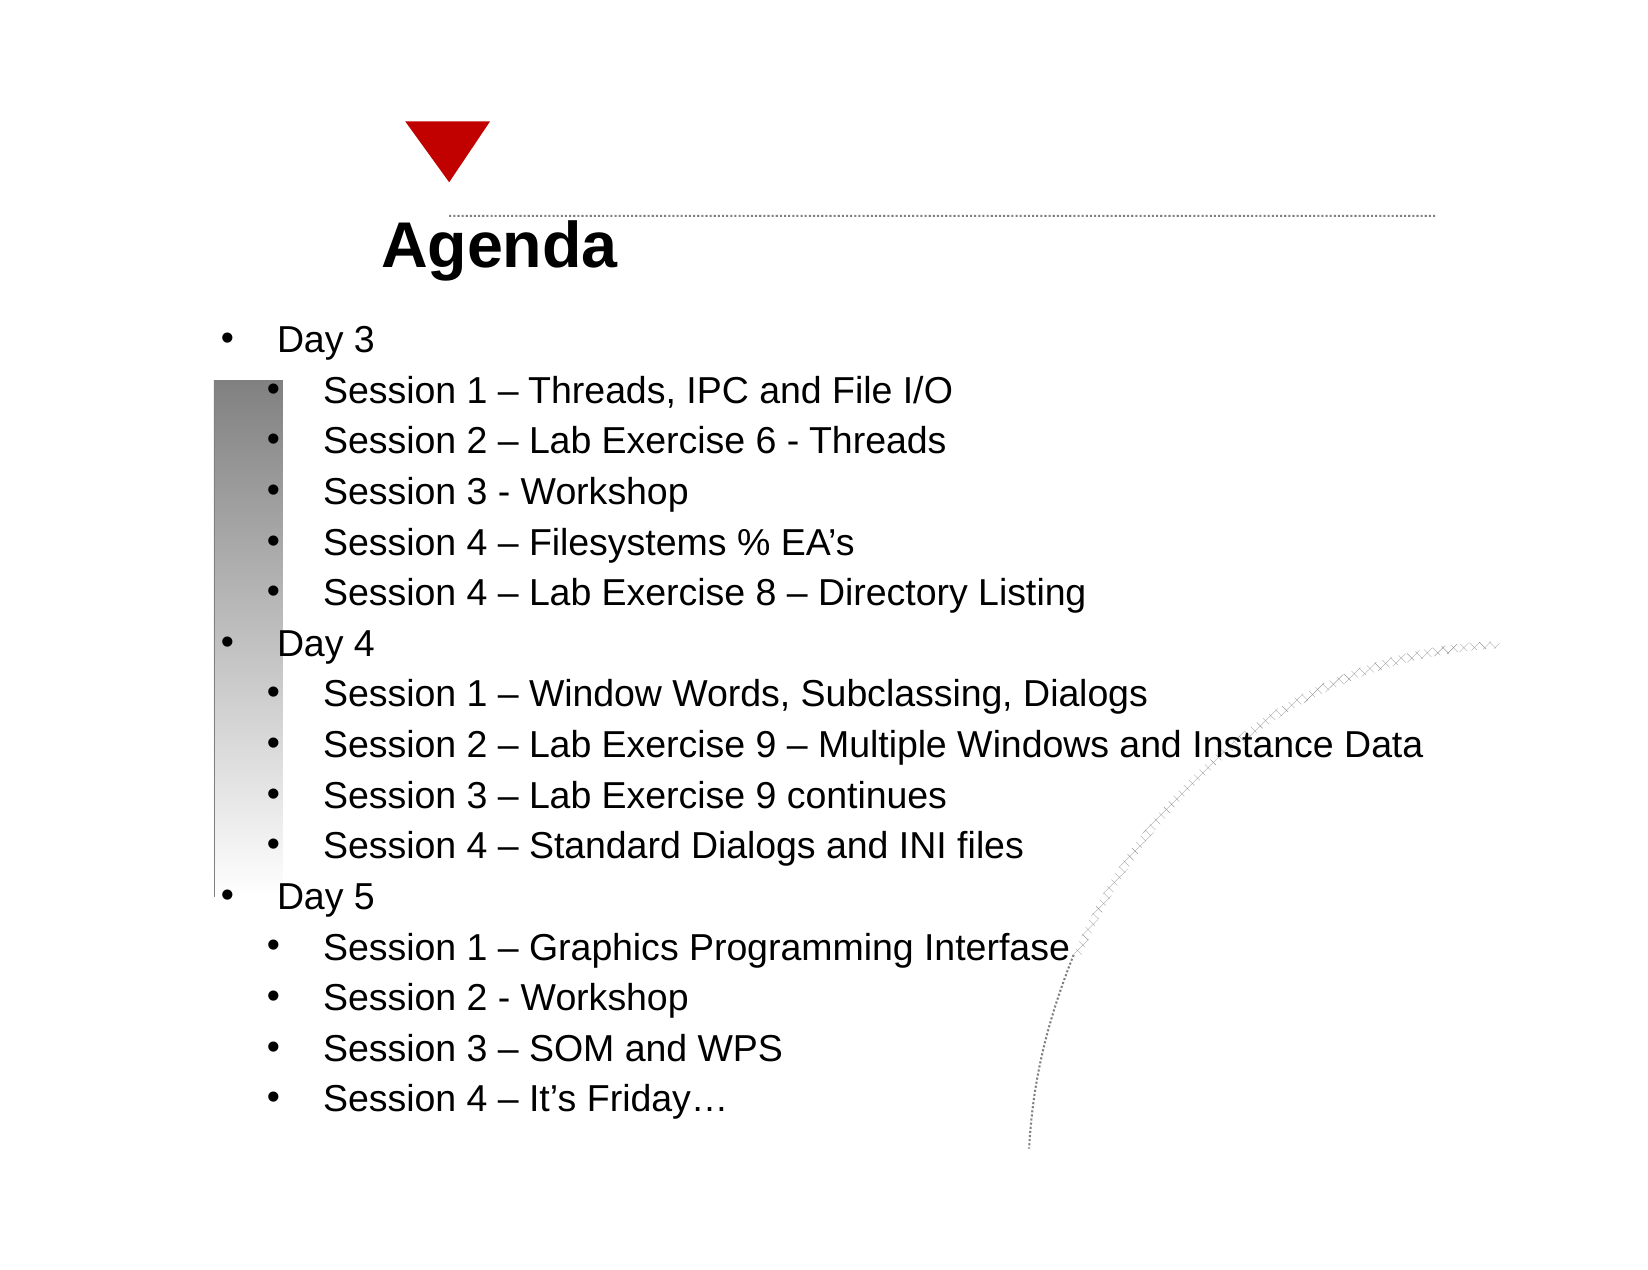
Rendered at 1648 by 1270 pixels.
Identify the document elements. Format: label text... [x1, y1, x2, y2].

text_box Day 3 Session 1 – Threads, IPC and File I/O Session 2 – Lab Exercise 6 - Threads Session 3 - Workshop Session 4 – Filesystems % EA’s Session 4 – Lab Exercise 8 – Directory Listing Day 4 Session 1 – Window Words, Subclassing, Dialogs Session 2 – Lab Exercise 9 – Multiple Windows and Instance Data Session 3 – Lab Exercise 9 continues Session 4 – Standard Dialogs and INI files Day 5 Session 1 – Graphics Programming Interfase Session 2 - Workshop Session 3 – SOM and WPS Session 4 – It’s Friday… [220, 315, 1526, 1120]
text_box Agenda [381, 202, 1533, 280]
